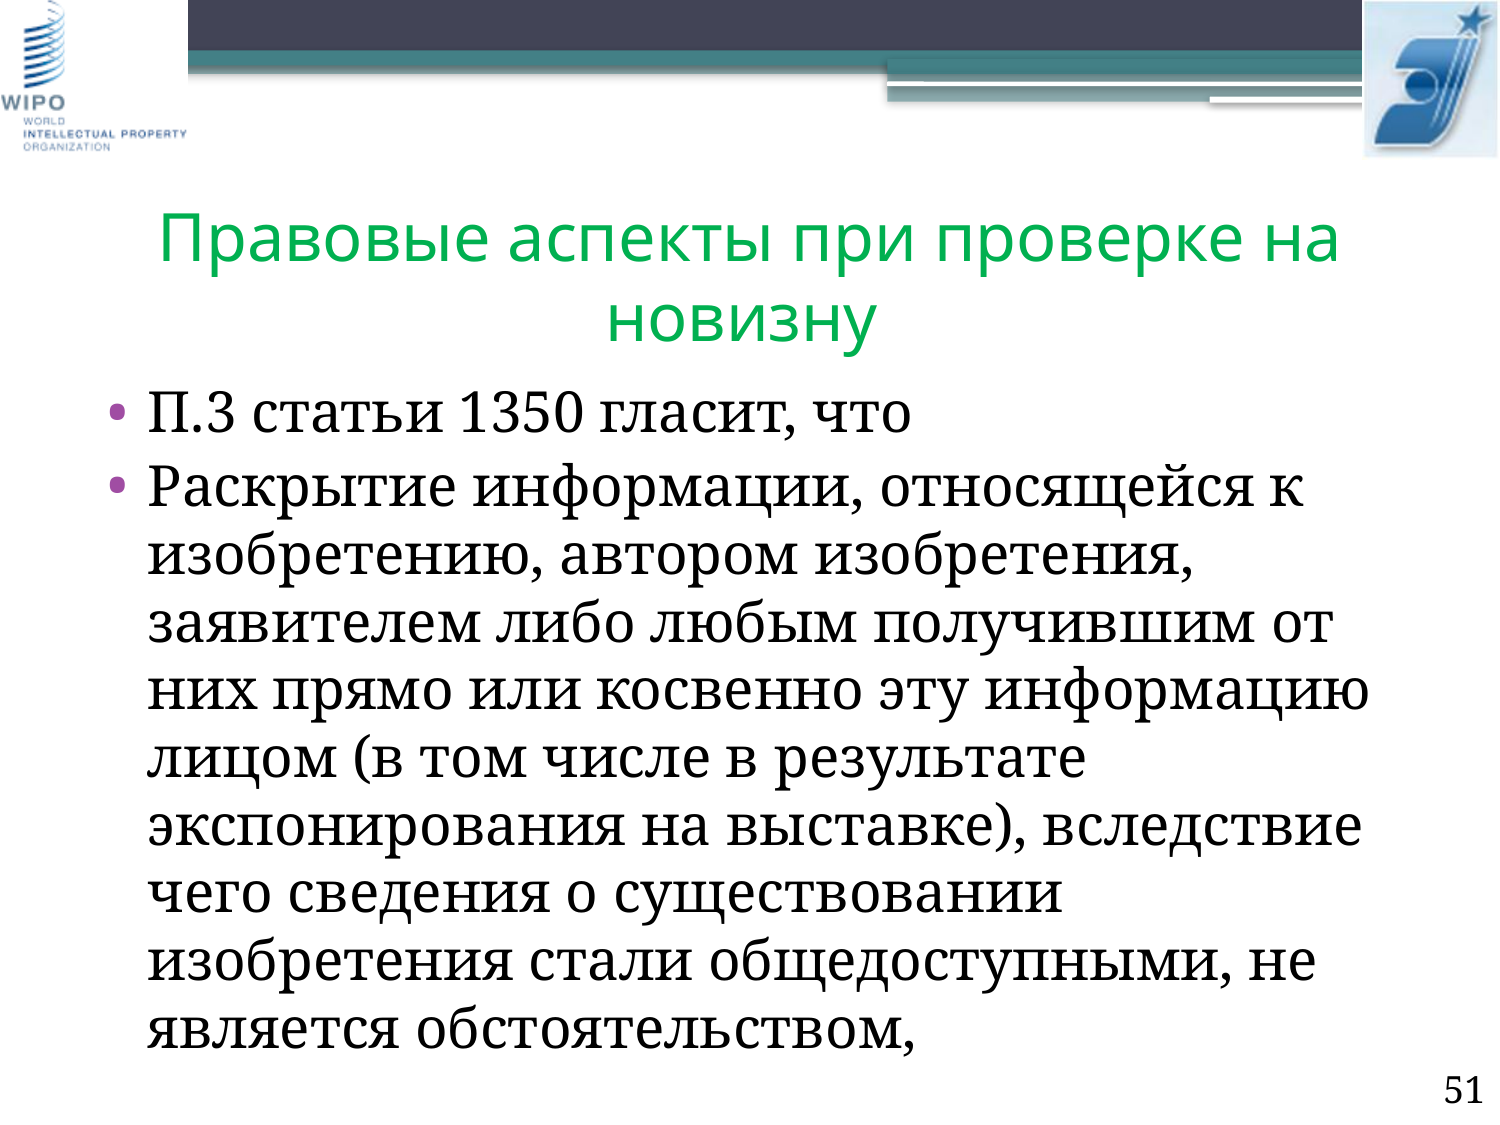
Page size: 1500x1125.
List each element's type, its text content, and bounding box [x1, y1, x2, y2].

picture [1362, 0, 1500, 161]
list П.3 статьи 1350 гласит, что Раскрытие информации, относящейся к изобретению, автором изобретения, заявителем либо любым получившим от них прямо или косвенно эту информацию лицом (в том числе в результате экспонирования на выставке), вследствие чего сведения о существовании изобретения стали общедоступными, не является обстоятельством, [75, 368, 1425, 1079]
slide_number 51 [1374, 1065, 1500, 1125]
title Правовые аспекты при проверке на новизну [75, 187, 1425, 363]
picture [0, 0, 188, 153]
